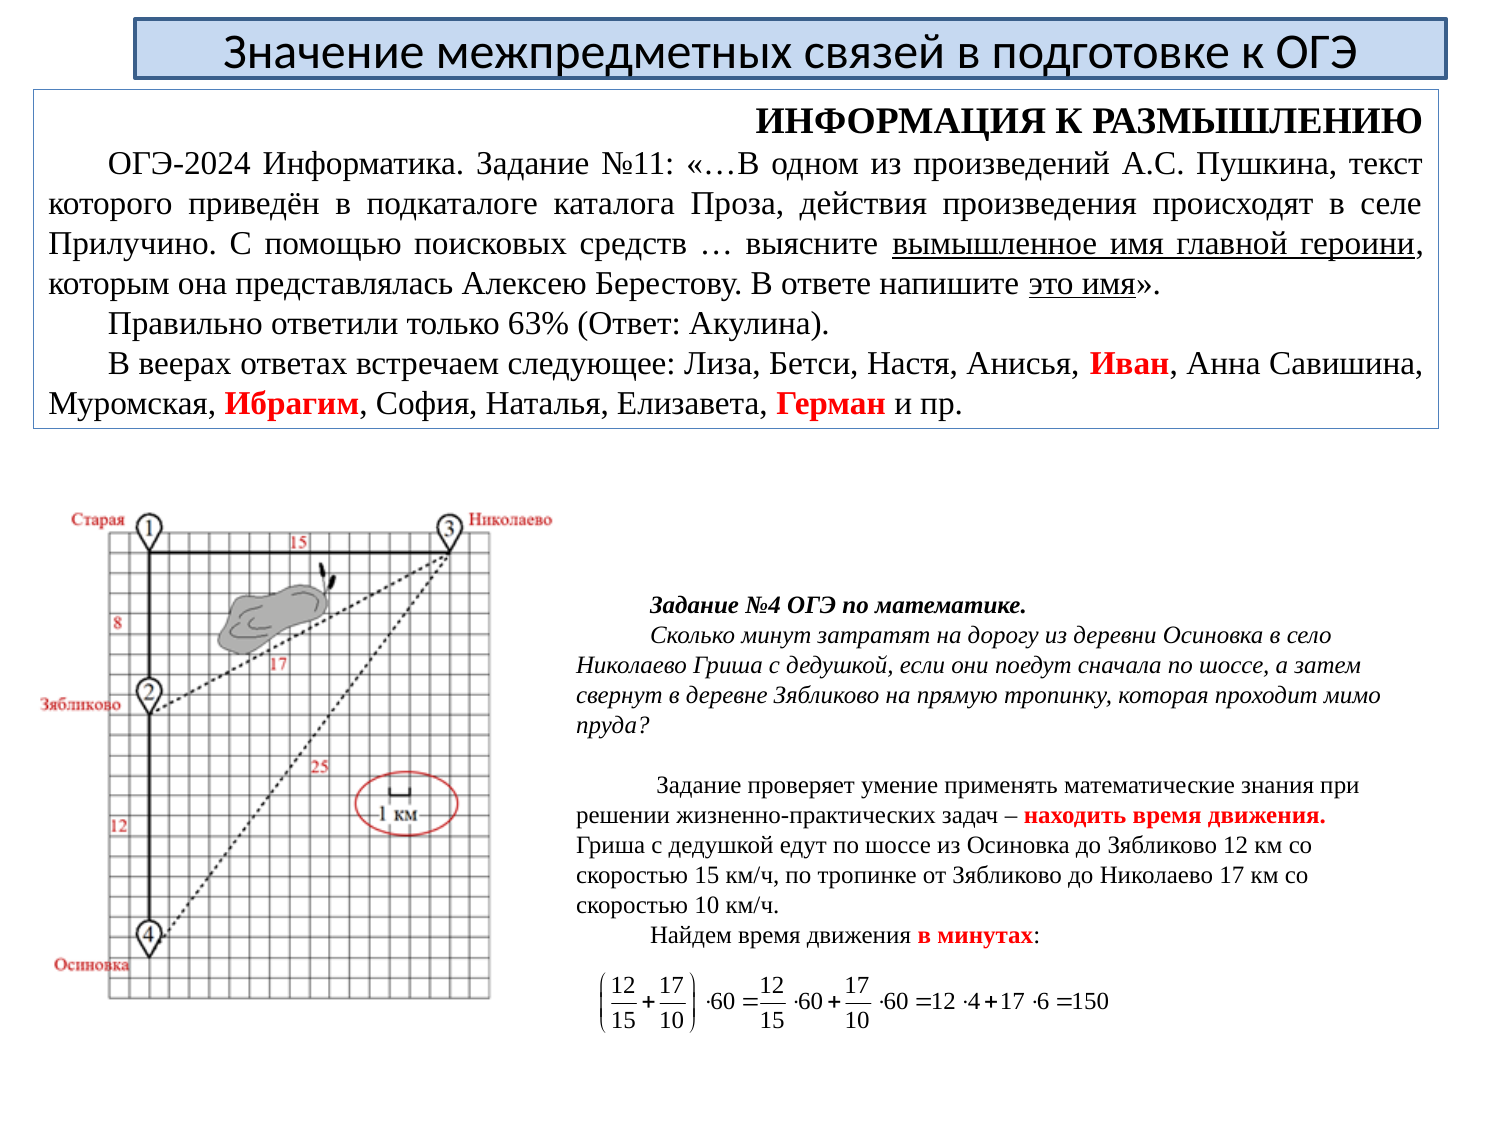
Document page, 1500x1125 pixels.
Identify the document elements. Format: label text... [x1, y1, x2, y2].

text_box ИНФОРМАЦИЯ К РАЗМЫШЛЕНИЮ ОГЭ-2024 Информатика. Задание №11: «…В одном из произведений А.С. Пушкина, текст которого приведён в подкаталоге каталога Проза, действия произведения происходят в селе Прилучино. С помощью поисковых средств … выясните вымышленное имя главной героини, которым она представлялась Алексею Берестову. В ответе напишите это имя». Правильно ответили только 63% (Ответ: Акулина). В веерах ответах встречаем следующее: Лиза, Бетси, Настя, Анисья, Иван, Анна Савишина, Муромская, Ибрагим, София, Наталья, Елизавета, Герман и пр. [33, 89, 1439, 429]
picture [24, 480, 579, 1009]
text_box Значение межпредметных связей в подготовке к ОГЭ [133, 17, 1448, 80]
text_box Задание №4 ОГЭ по математике. Сколько минут затратят на дорогу из деревни Осиновка в село Николаево Гриша с дедушкой, если они поедут сначала по шоссе, а затем свернут в деревне Зябликово на прямую тропинку, которая проходит мимо пруда? Задание проверяет умение применять математические знания при решении жизненно-практических задач – находить время движения. Гриша с дедушкой едут по шоссе из Осиновка до Зябликово 12 км со скоростью 15 км/ч, по тропинке от Зябликово до Николаево 17 км со скоростью 10 км/ч. Найдем время движения в минутах: [582, 581, 1400, 1001]
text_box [595, 967, 1115, 1039]
